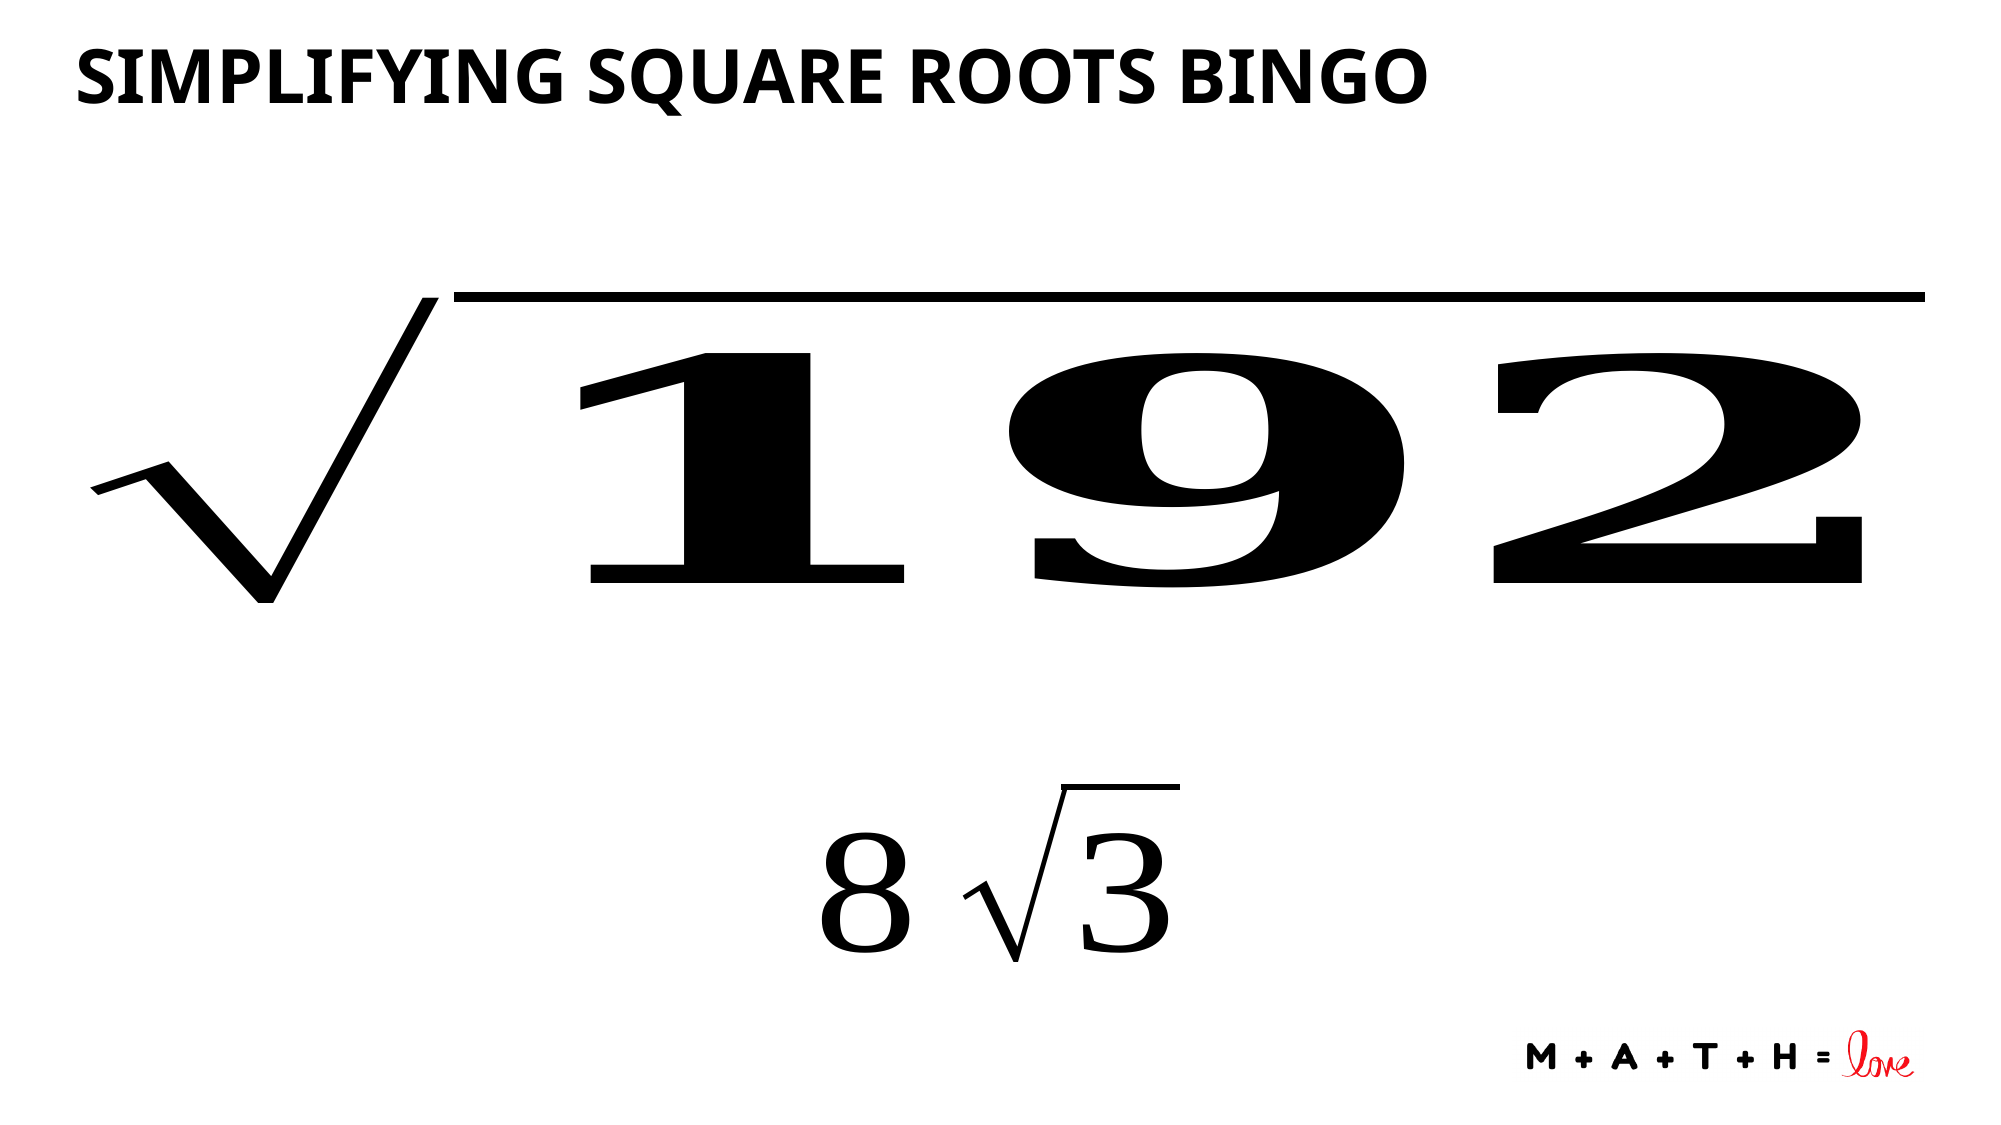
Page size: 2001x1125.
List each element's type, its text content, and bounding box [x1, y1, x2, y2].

picture [1511, 1026, 1925, 1082]
text_box SIMPLIFYING SQUARE ROOTS BINGO [60, 20, 1448, 126]
